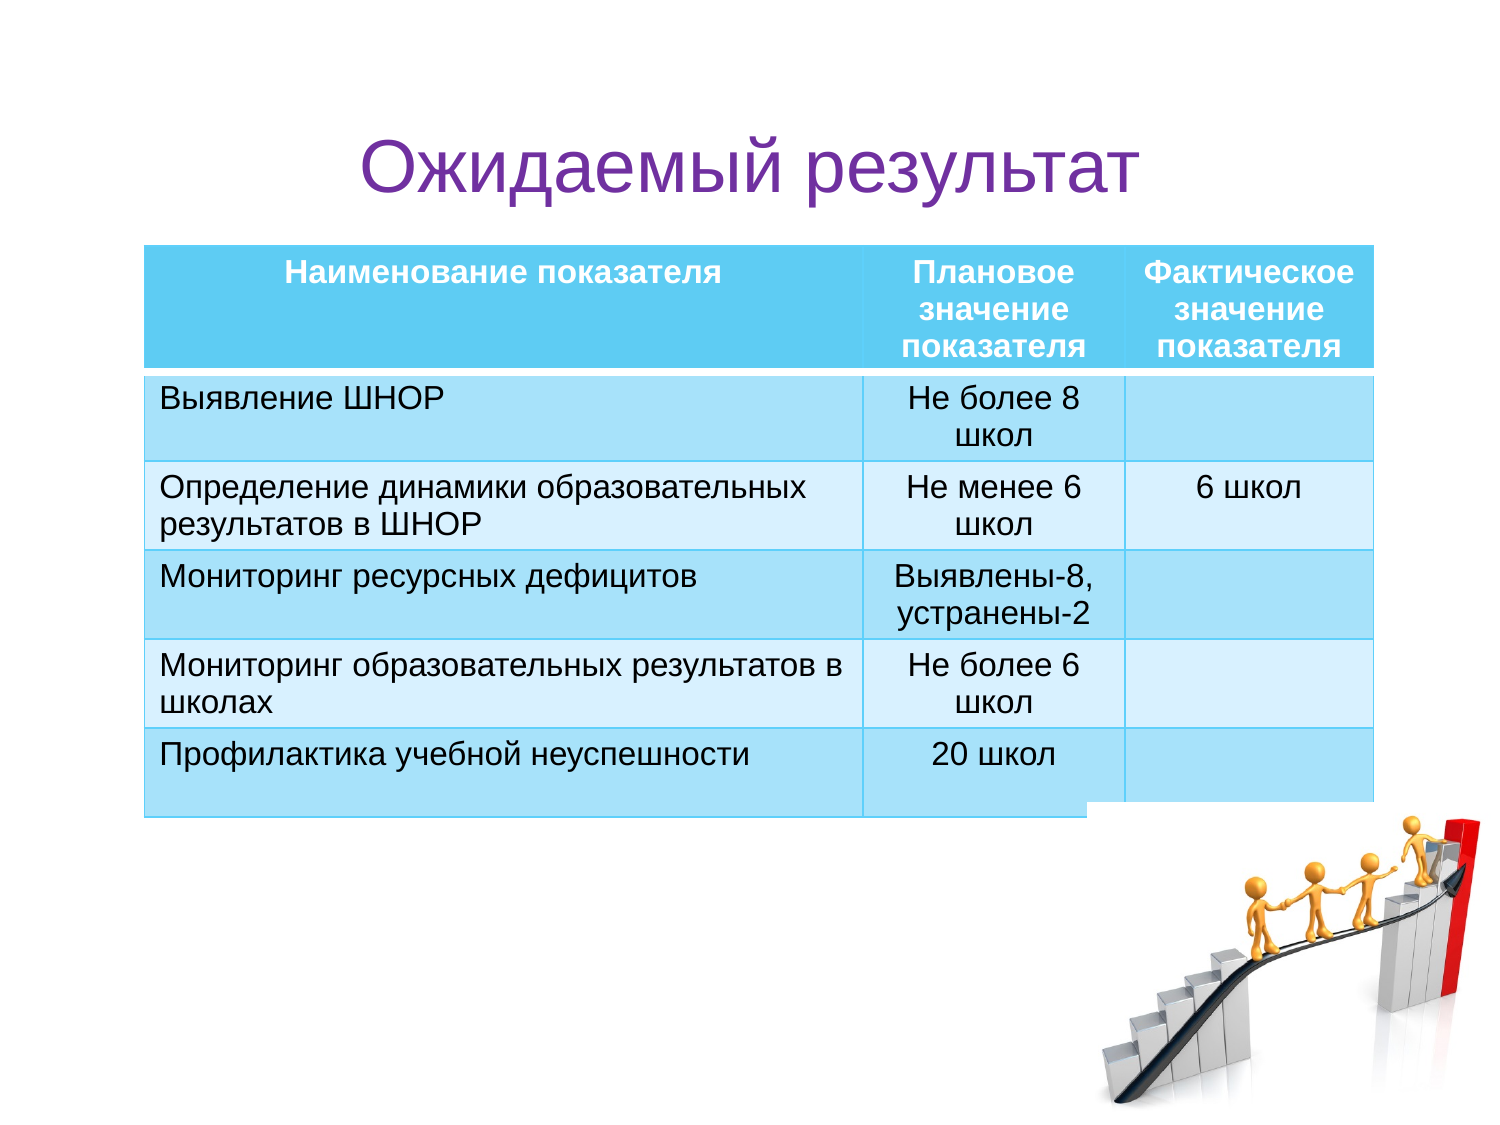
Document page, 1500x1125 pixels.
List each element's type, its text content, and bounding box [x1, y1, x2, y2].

table_cell Профилактика учебной неуспешности [145, 729, 862, 816]
table_cell Выявление ШНОР [145, 376, 862, 460]
table_cell [1126, 551, 1373, 638]
table_cell 6 школ [1126, 462, 1373, 549]
table_cell Не более 6 школ [864, 640, 1124, 727]
table_cell Выявлены-8, устранены-2 [864, 551, 1124, 638]
table_cell Определение динамики образовательных результатов в ШНОР [145, 462, 862, 549]
title Ожидаемый результат [103, 59, 1397, 278]
table_cell [1126, 376, 1373, 460]
table_cell Не более 8 школ [864, 376, 1124, 460]
table_cell [1126, 729, 1373, 802]
table_cell Мониторинг образовательных результатов в школах [145, 640, 862, 727]
table_cell Не менее 6 школ [864, 462, 1124, 549]
table_header Наименование показателя [145, 247, 862, 368]
table_header Плановое значение показателя [864, 247, 1124, 368]
table_cell Мониторинг ресурсных дефицитов [145, 551, 862, 638]
table_cell [1126, 640, 1373, 727]
picture [1086, 802, 1500, 1114]
table_header Фактическое значение показателя [1126, 247, 1373, 368]
table_cell 20 школ [864, 729, 1124, 816]
